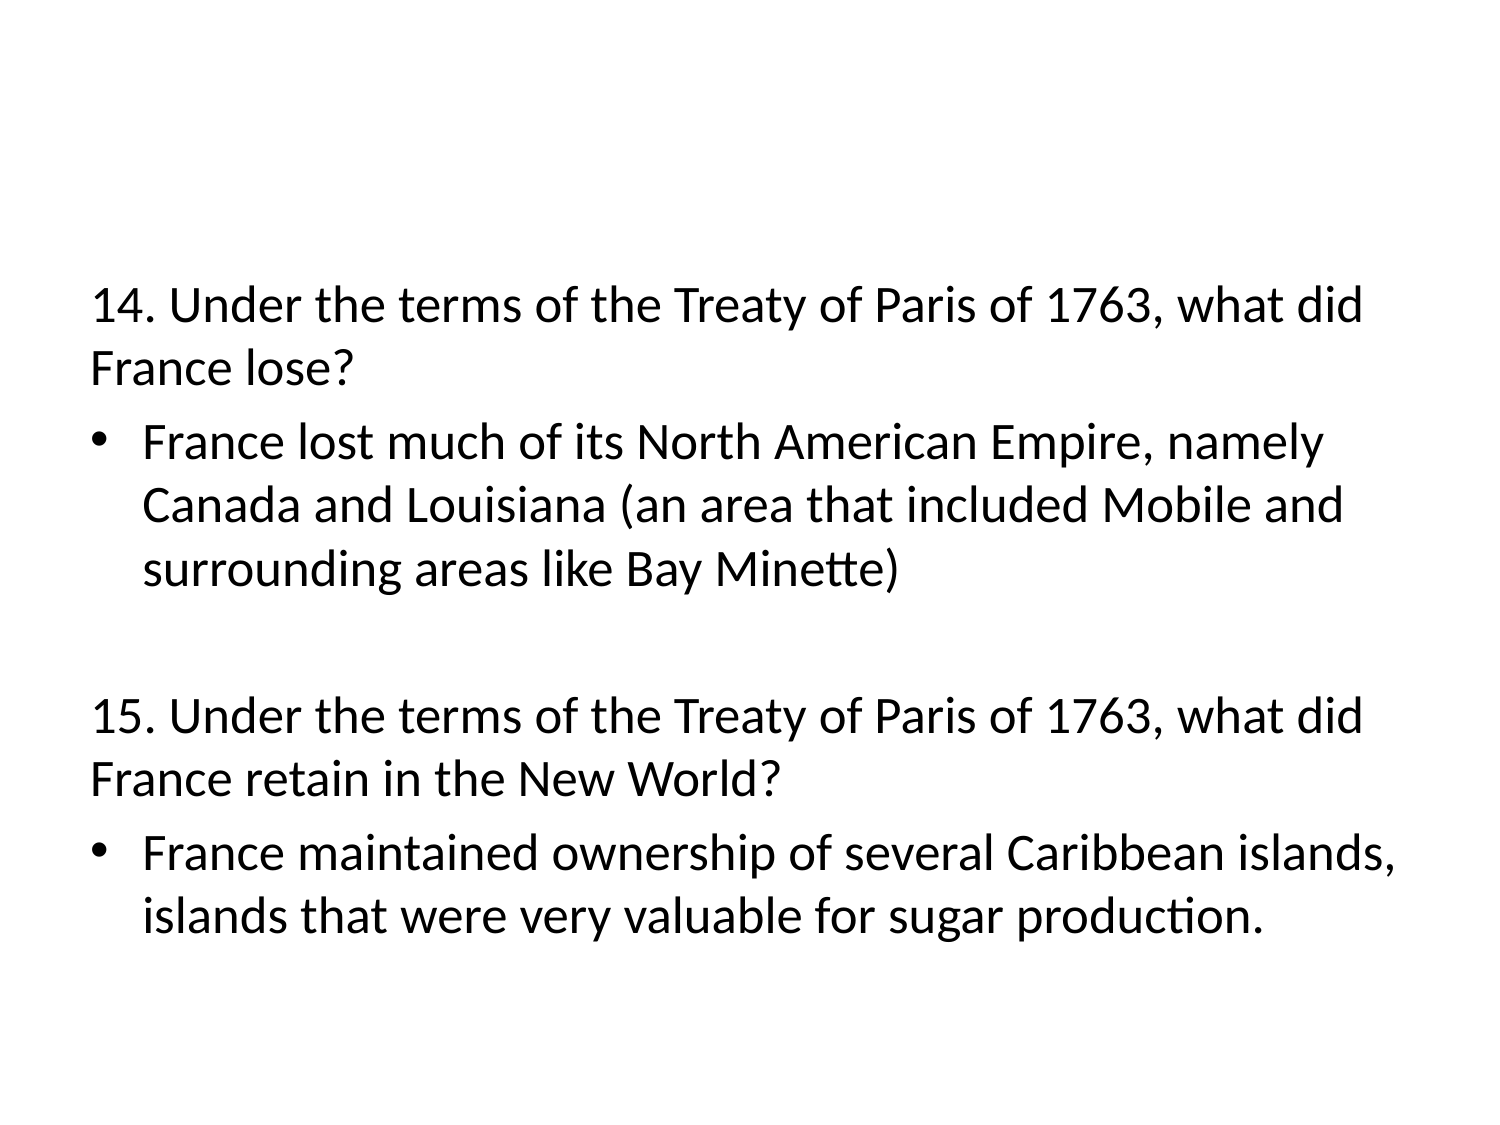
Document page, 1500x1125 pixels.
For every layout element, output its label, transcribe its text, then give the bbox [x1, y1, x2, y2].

list 14. Under the terms of the Treaty of Paris of 1763, what did France lose? France lost much of its North American Empire, namely Canada and Louisiana (an area that included Mobile and surrounding areas like Bay Minette) 15. Under the terms of the Treaty of Paris of 1763, what did France retain in the New World? France maintained ownership of several Caribbean islands, islands that were very valuable for sugar production. [75, 262, 1425, 1005]
